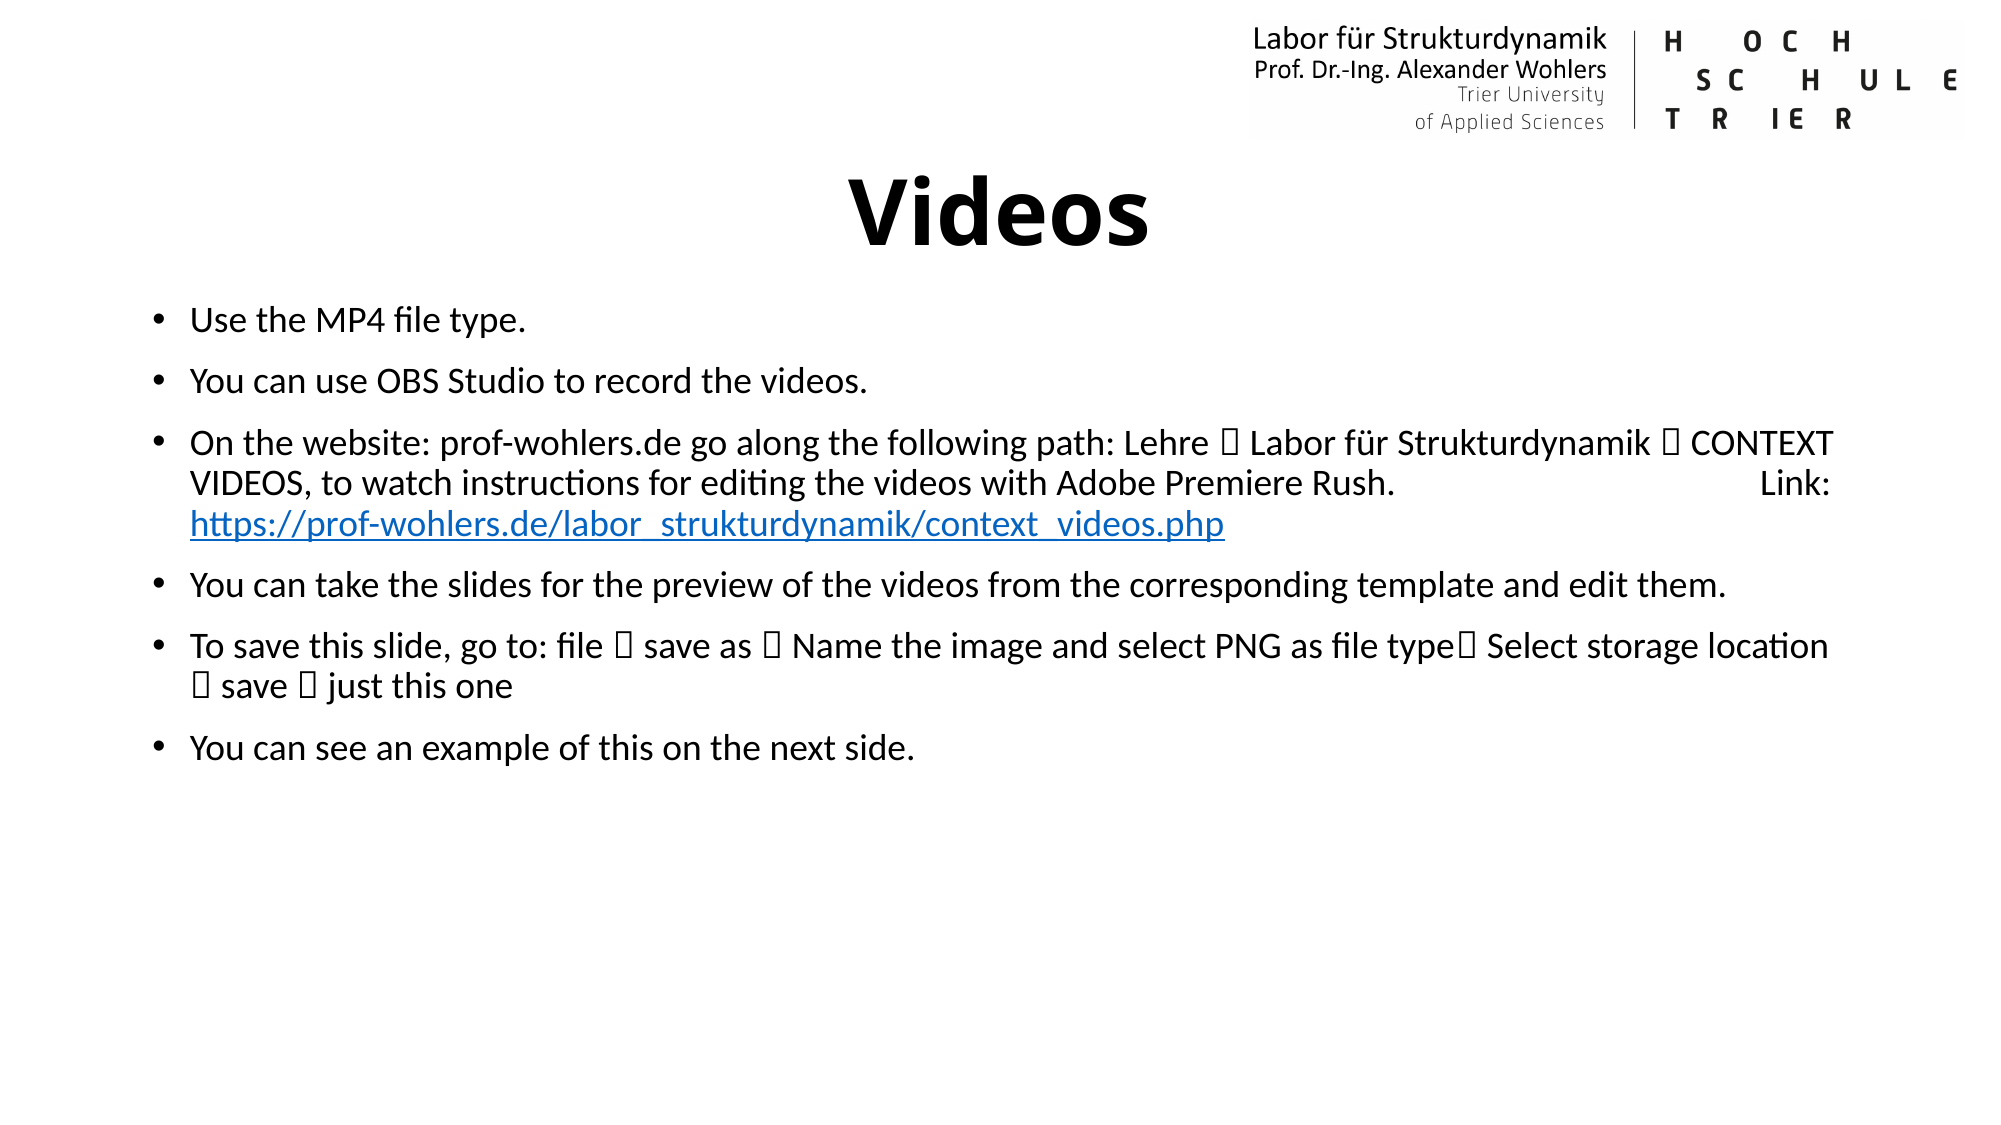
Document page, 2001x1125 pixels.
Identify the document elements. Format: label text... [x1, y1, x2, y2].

list Use the MP4 file type. You can use OBS Studio to record the videos. On the website: prof-wohlers.de go along the following path: Lehre  Labor für Strukturdynamik  CONTEXT VIDEOS, to watch instructions for editing the videos with Adobe Premiere Rush. Link: https://prof-wohlers.de/labor_strukturdynamik/context_videos.php You can take the slides for the preview of the videos from the corresponding template and edit them. To save this slide, go to: file  save as  Name the image and select PNG as file type Select storage location  save  just this one You can see an example of this on the next side. [137, 292, 1863, 1007]
title Videos [308, 139, 1692, 292]
picture [1249, 19, 1965, 140]
